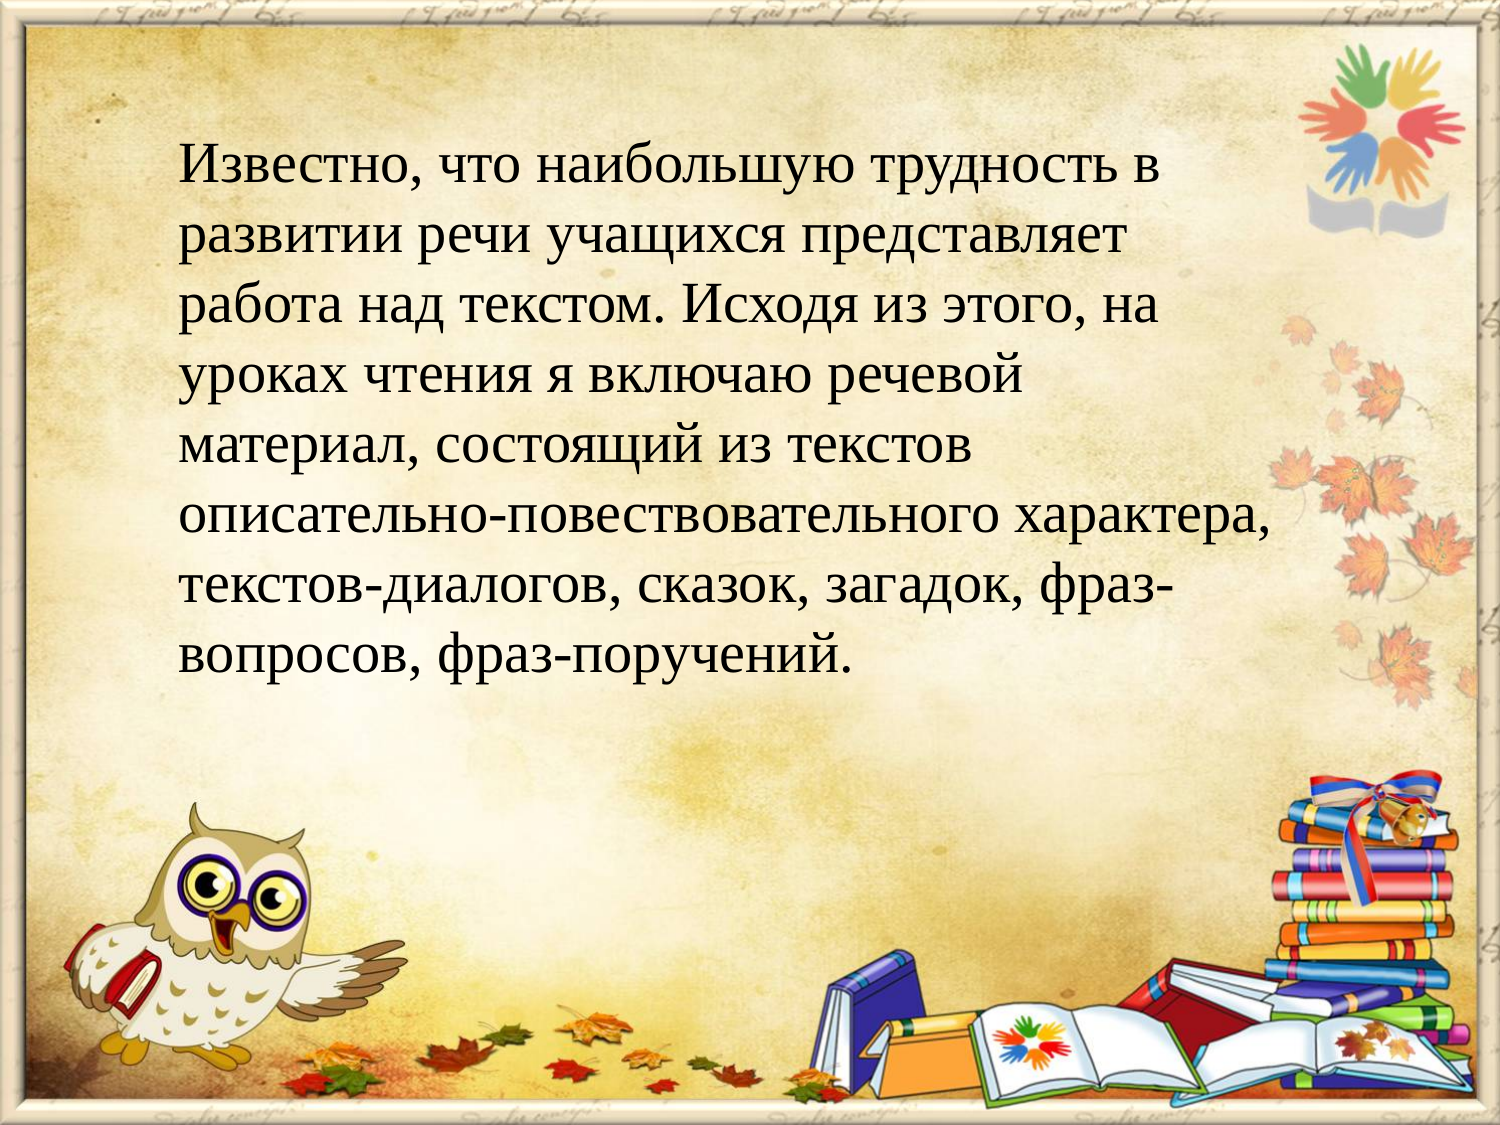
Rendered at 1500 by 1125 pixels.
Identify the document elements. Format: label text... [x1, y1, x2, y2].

text_box Известно, что наибольшую трудность в развитии речи учащихся представляет работа над текстом. Исходя из этого, на уроках чтения я включаю речевой материал, состоящий из текстов описательно-повествовательного характера, текстов-диалогов, сказок, загадок, фраз-вопросов, фраз-поручений. [163, 117, 1289, 692]
picture [0, 0, 1500, 1125]
